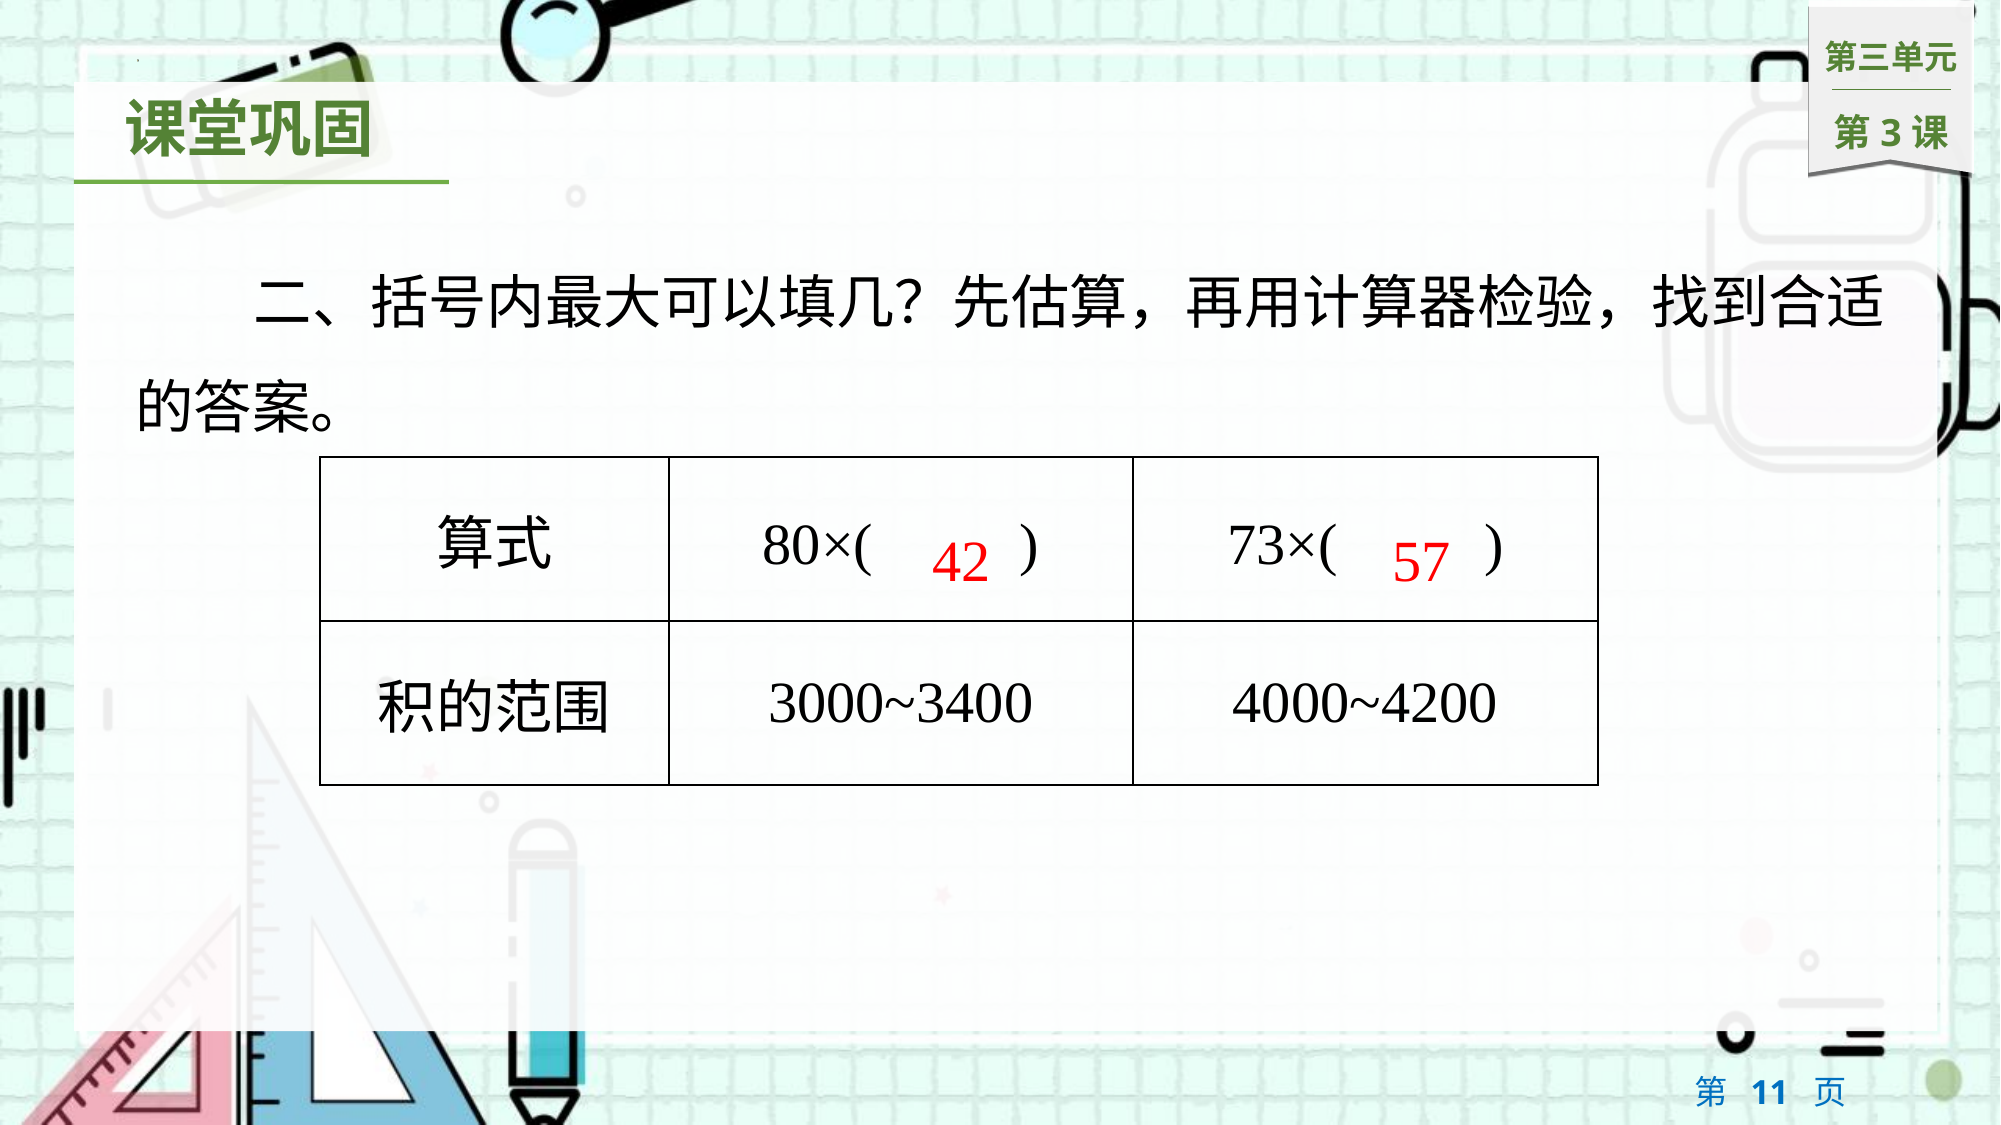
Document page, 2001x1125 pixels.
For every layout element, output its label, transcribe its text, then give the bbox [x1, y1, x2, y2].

picture [1938, 168, 1971, 176]
list 42 57 [917, 480, 1633, 586]
list 二、括号内最大可以填几？先估算，再用计算器检验，找到合适的答案。 [121, 222, 1903, 985]
picture [0, 0, 2000, 1125]
